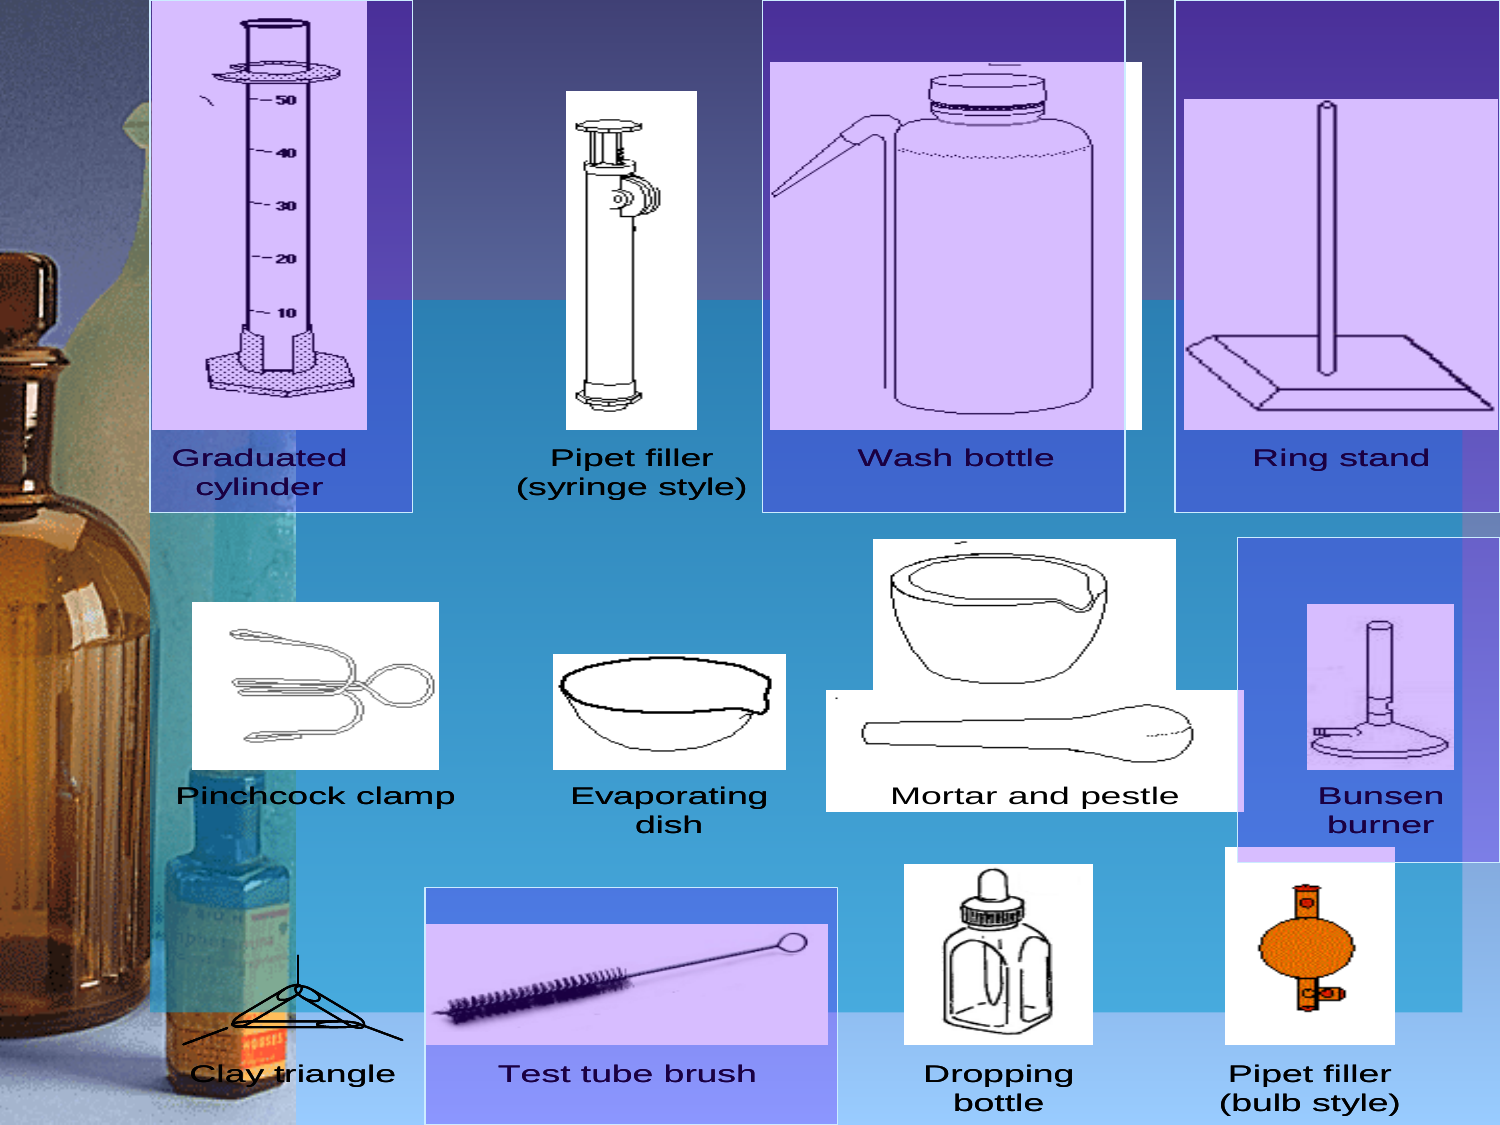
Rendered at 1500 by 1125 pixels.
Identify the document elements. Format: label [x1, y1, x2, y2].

picture [0, 0, 149, 1125]
list [149, 0, 1500, 1125]
